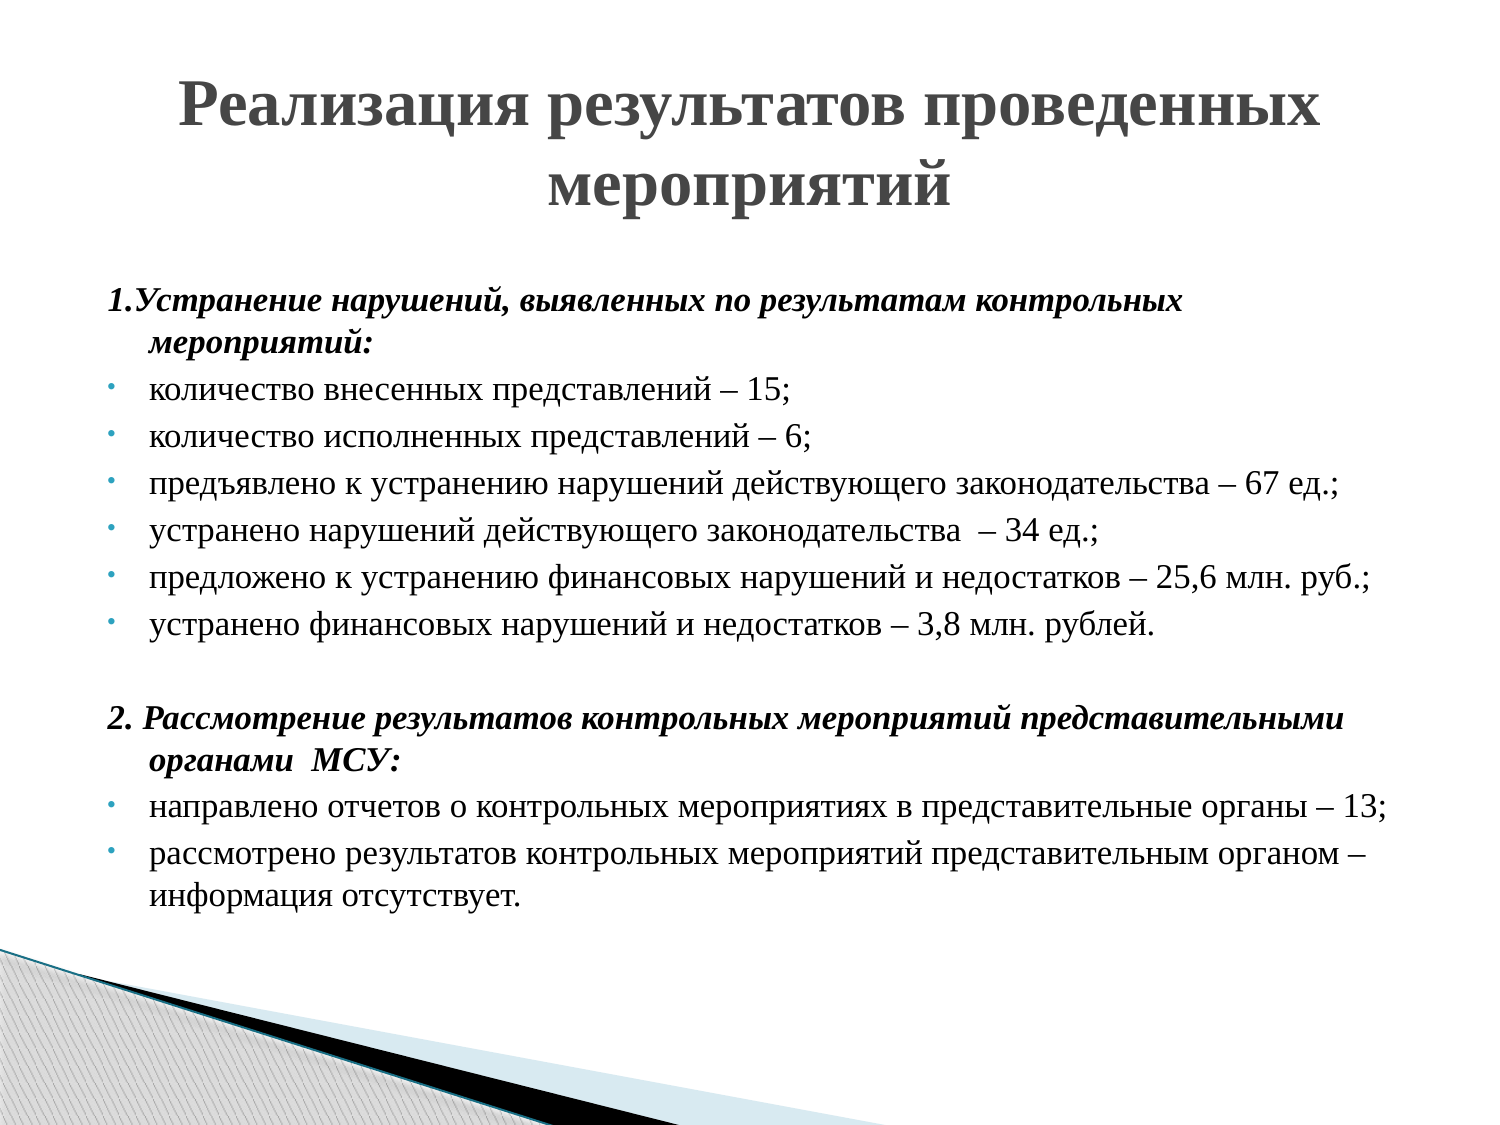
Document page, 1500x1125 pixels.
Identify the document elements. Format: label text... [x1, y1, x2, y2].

list 1.Устранение нарушений, выявленных по результатам контрольных мероприятий: количество внесенных представлений – 15; количество исполненных представлений – 6; предъявлено к устранению нарушений действующего законодательства – 67 ед.; устранено нарушений действующего законодательства – 34 ед.; предложено к устранению финансовых нарушений и недостатков – 25,6 млн. руб.; устранено финансовых нарушений и недостатков – 3,8 млн. рублей. 2. Рассмотрение результатов контрольных мероприятий представительными органами МСУ: направлено отчетов о контрольных мероприятиях в представительные органы – 13; рассмотрено результатов контрольных мероприятий представительным органом – информация отсутствует. [75, 269, 1425, 986]
title Реализация результатов проведенных мероприятий [75, 45, 1425, 233]
